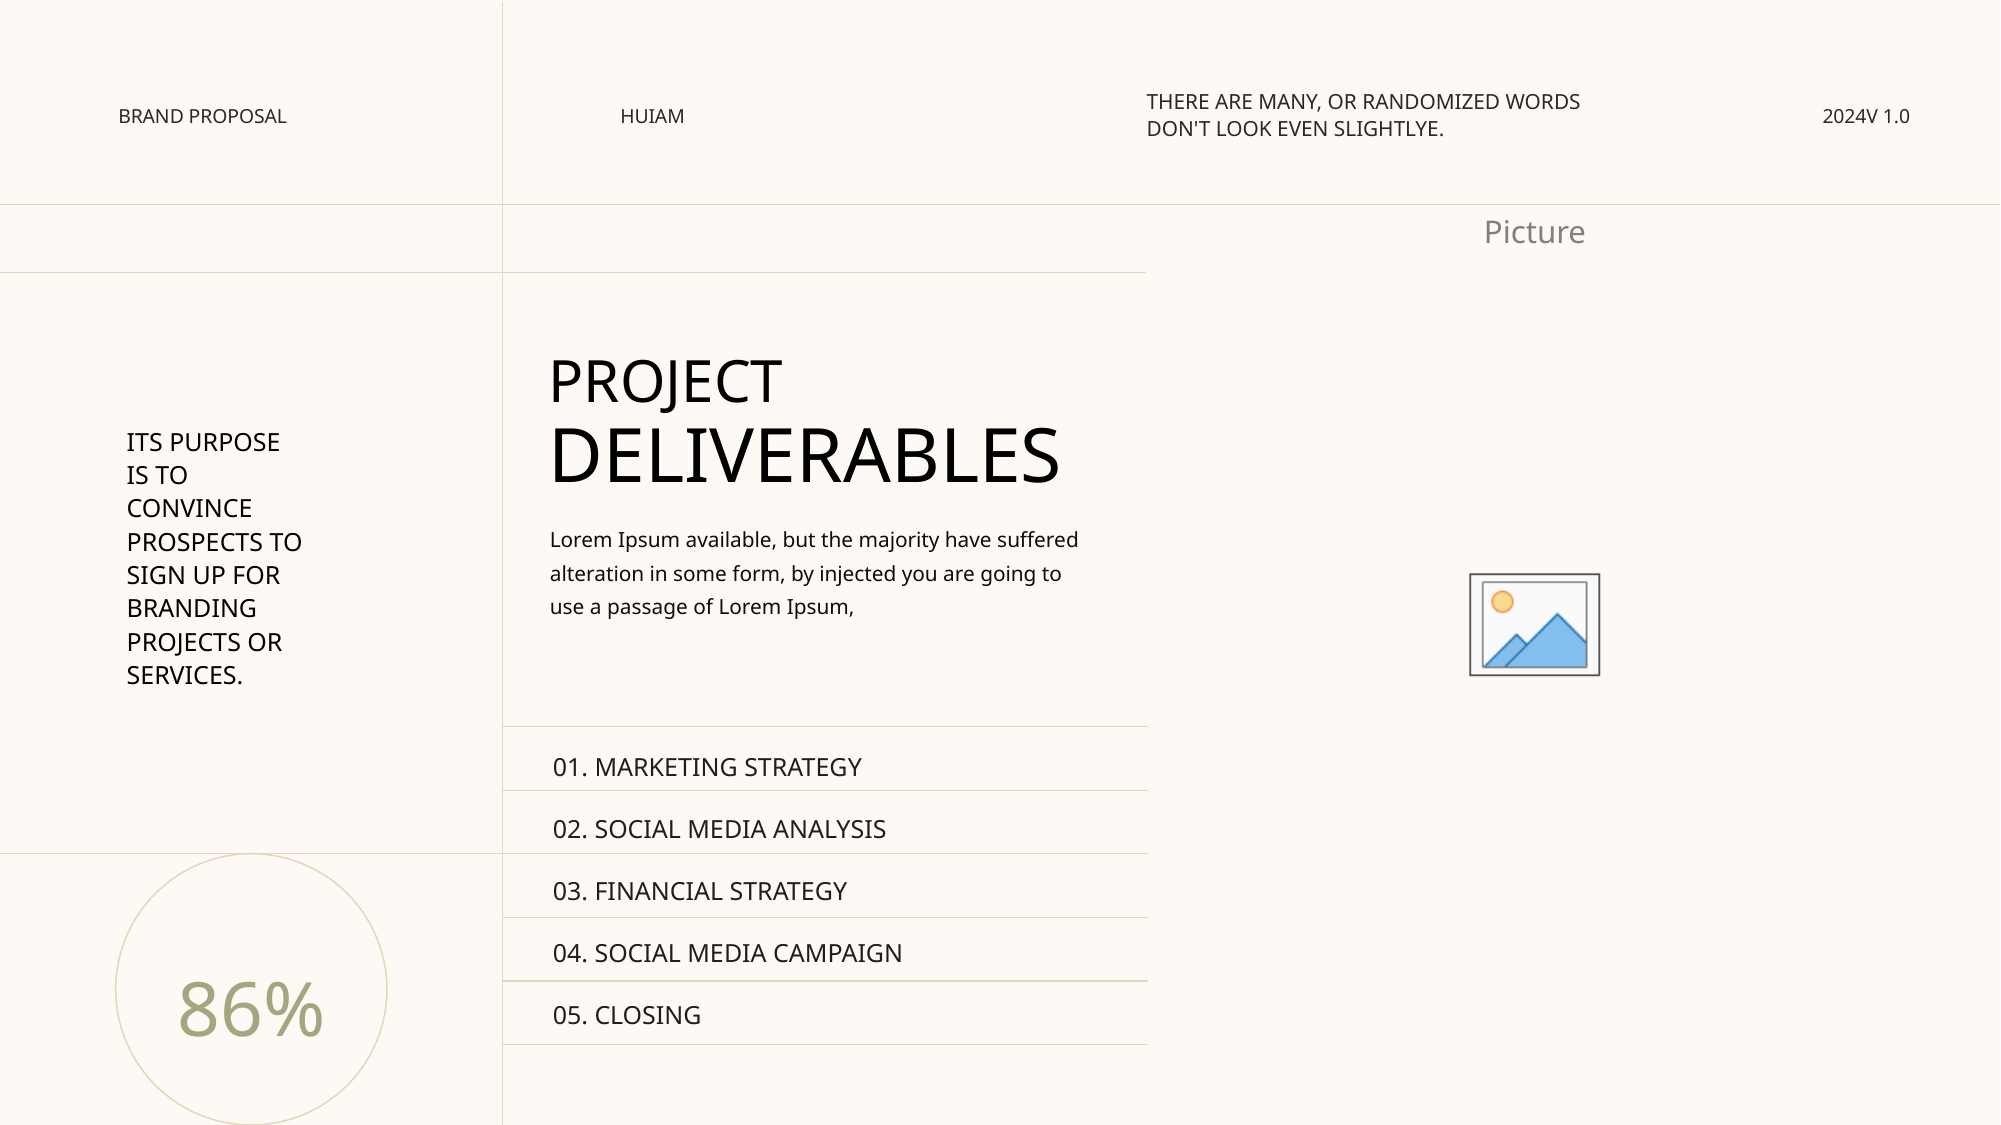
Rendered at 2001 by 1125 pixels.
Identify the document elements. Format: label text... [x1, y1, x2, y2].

text_box 05. CLOSING [538, 992, 1007, 1037]
text_box 01. MARKETING STRATEGY [538, 744, 1007, 790]
text_box HUIAM [605, 92, 881, 148]
text_box Lorem Ipsum available, but the majority have suffered alteration in some form, by injected you are going to use a passage of Lorem Ipsum, [535, 511, 1111, 627]
text_box PROJECT [533, 291, 851, 422]
text_box BRAND PROPOSAL [103, 92, 379, 148]
text_box 02. SOCIAL MEDIA ANALYSIS [538, 806, 1030, 852]
text_box 2024V 1.0 [1773, 92, 1930, 148]
text_box 86% [150, 929, 353, 1059]
text_box ITS PURPOSE IS TO CONVINCE PROSPECTS TO SIGN UP FOR BRANDING PROJECTS OR SERVICES. [111, 415, 324, 697]
text_box [114, 854, 388, 1125]
text_box THERE ARE MANY, OR RANDOMIZED WORDS DON'T LOOK EVEN SLIGHTLYE. [1131, 78, 1639, 148]
text_box 04. SOCIAL MEDIA CAMPAIGN [538, 930, 1030, 975]
text_box 03. FINANCIAL STRATEGY [538, 868, 1007, 913]
picture [1145, 204, 1925, 1047]
text_box DELIVERABLES [533, 375, 1145, 505]
